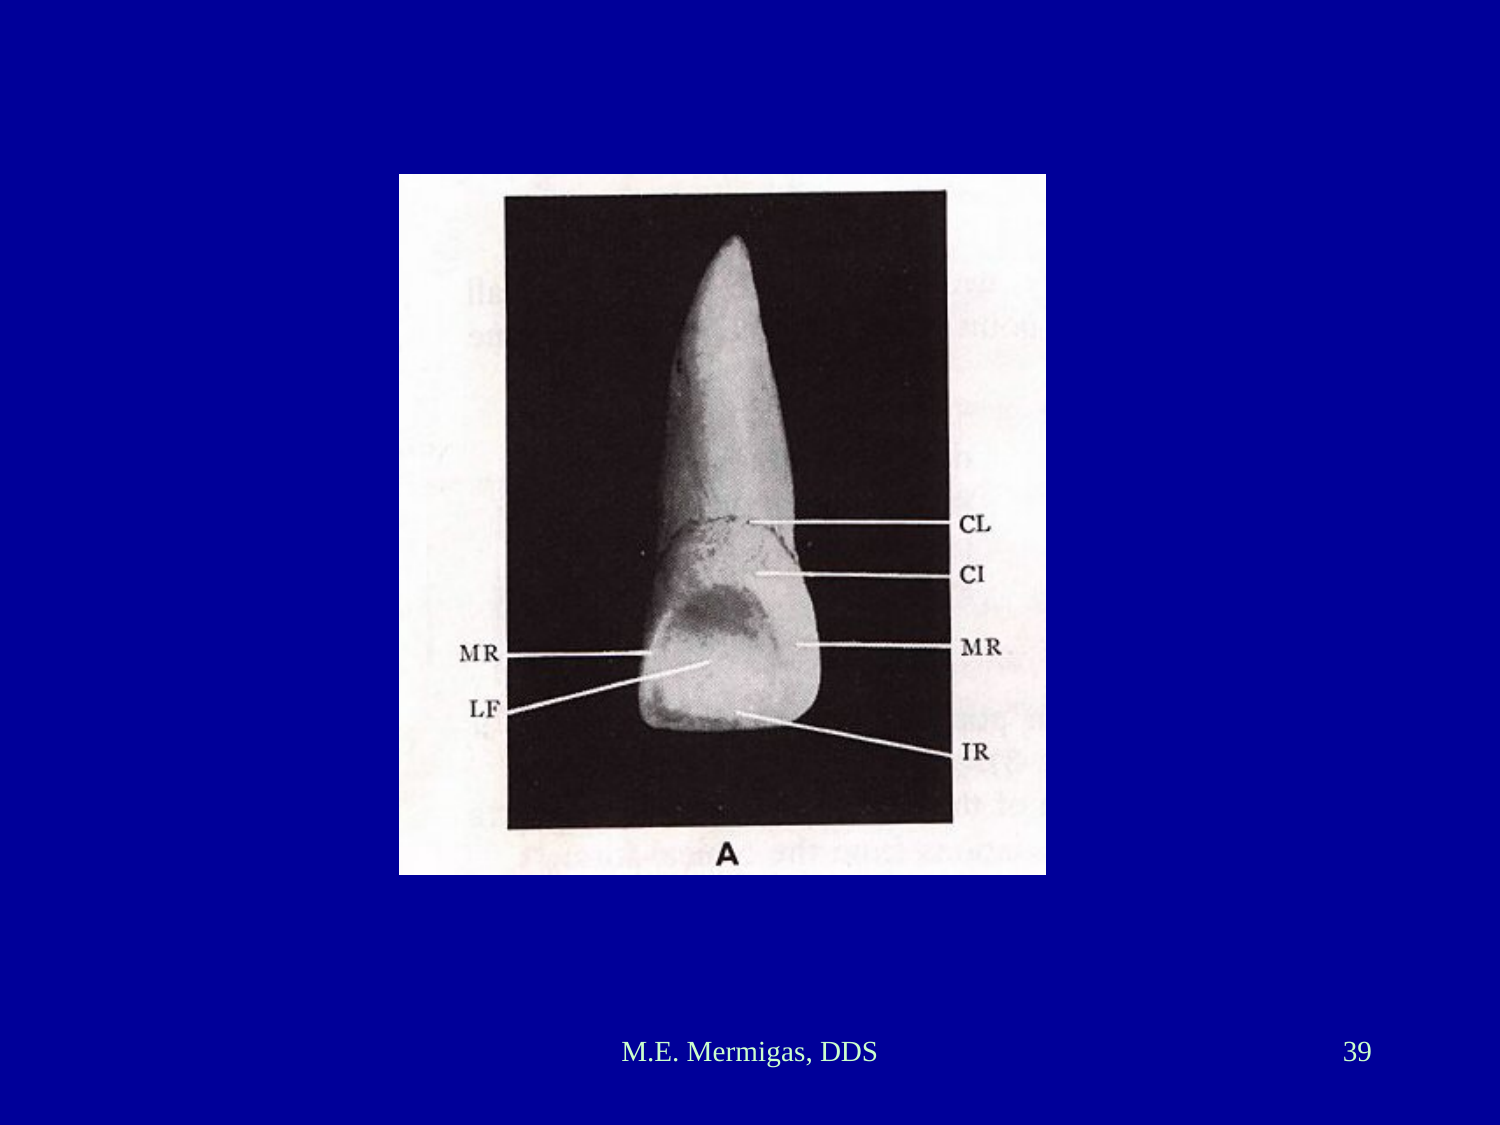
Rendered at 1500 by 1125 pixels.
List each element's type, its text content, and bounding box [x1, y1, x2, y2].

picture [399, 174, 1046, 876]
slide_number 39 [1074, 1024, 1388, 1101]
footer M.E. Mermigas, DDS [512, 1024, 988, 1101]
